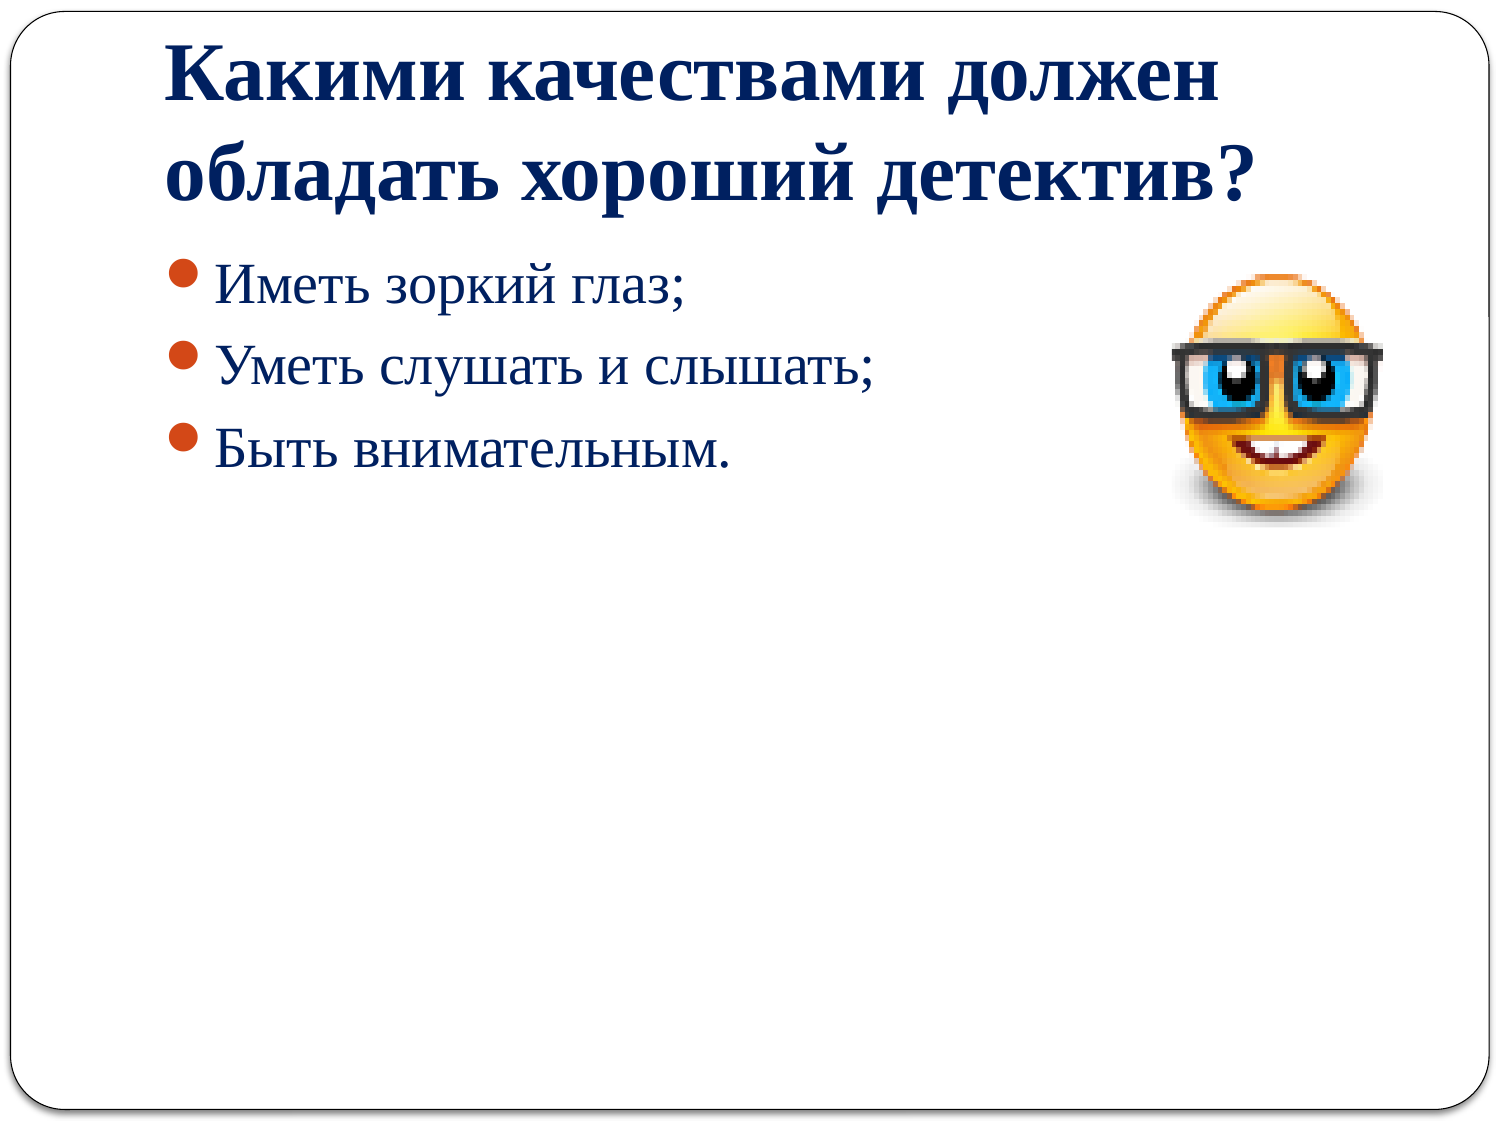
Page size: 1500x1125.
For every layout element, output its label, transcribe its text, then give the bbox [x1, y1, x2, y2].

picture [1171, 269, 1383, 528]
title Какими качествами должен обладать хороший детектив? [150, 45, 1425, 233]
list Иметь зоркий глаз; Уметь слушать и слышать; Быть внимательным. [150, 237, 1425, 988]
